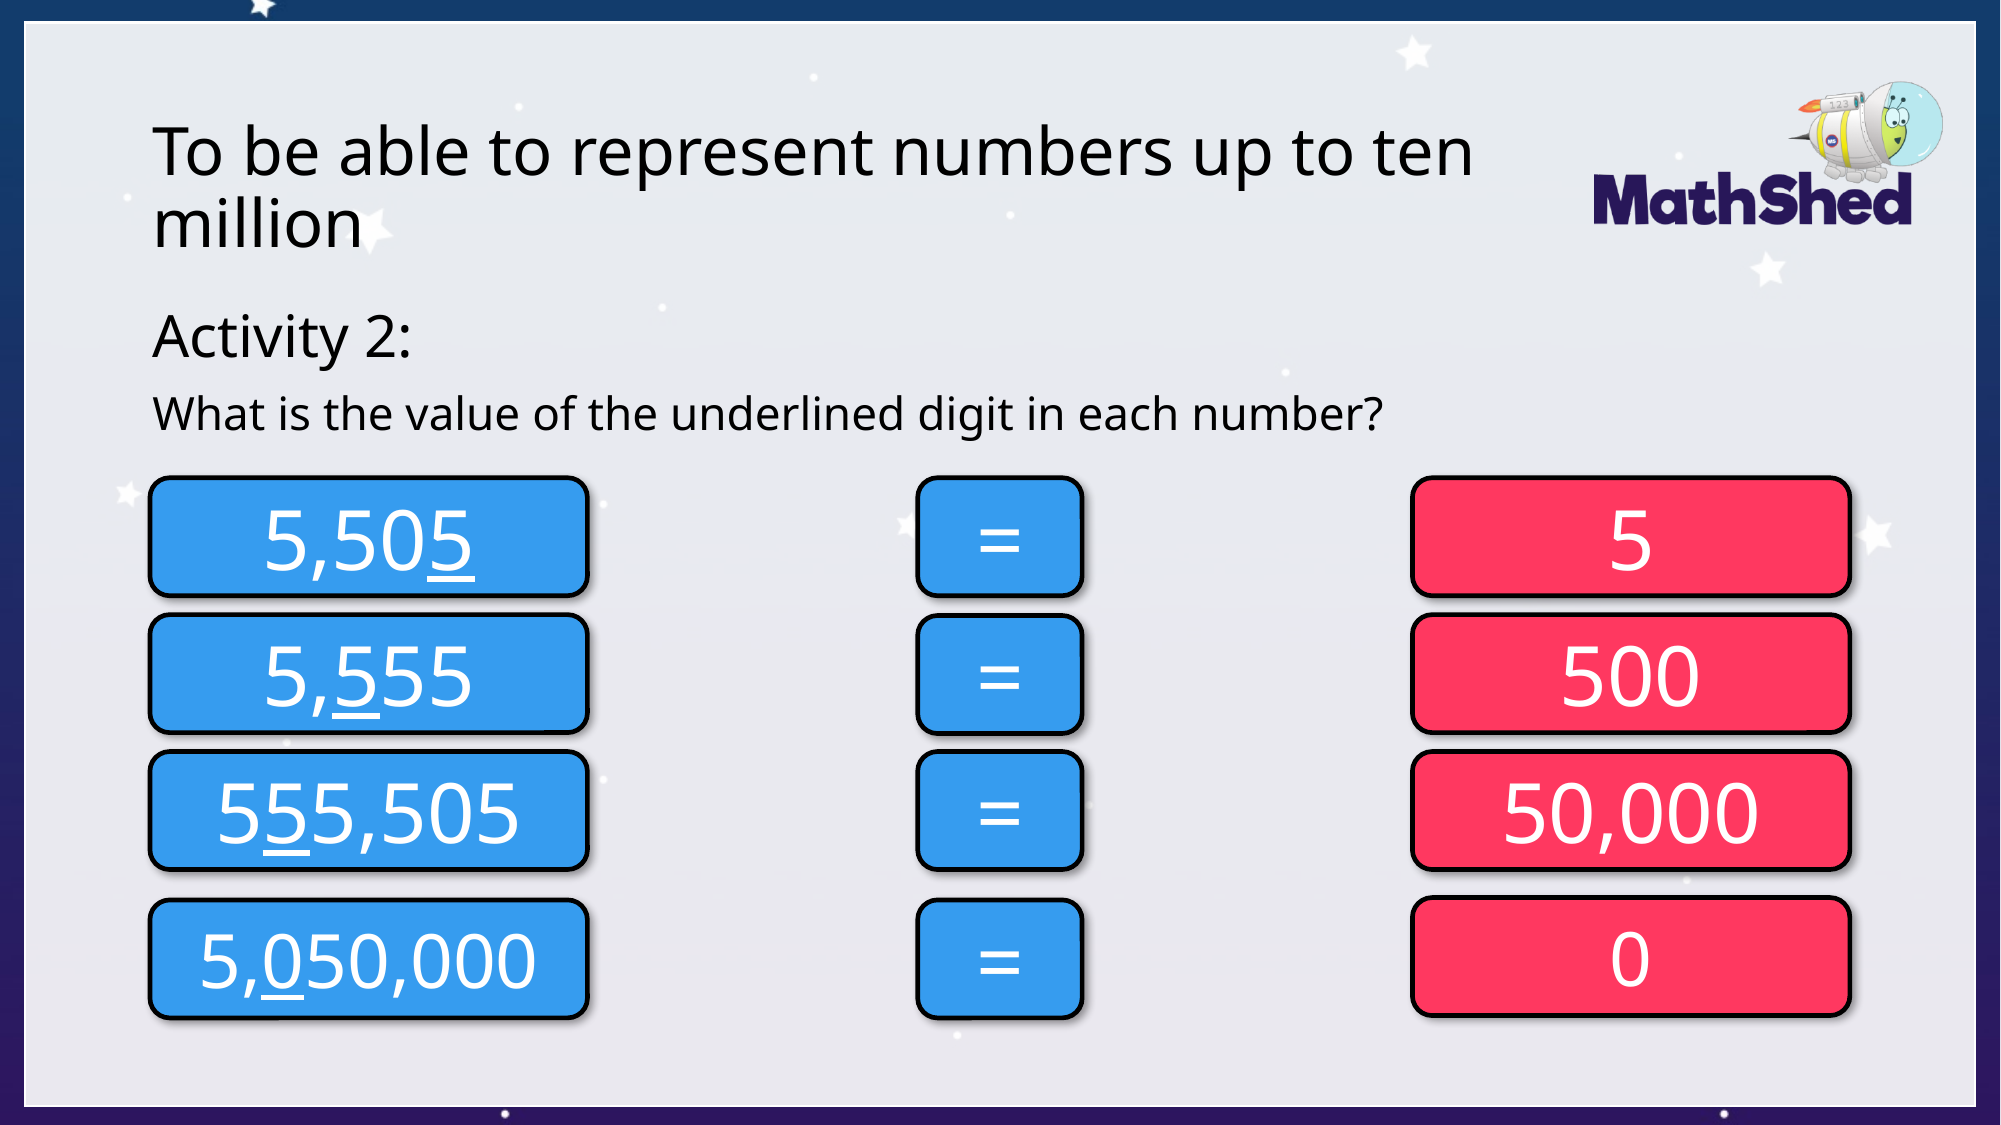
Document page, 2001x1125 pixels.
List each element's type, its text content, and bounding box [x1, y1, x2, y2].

text_box 5,555 [148, 613, 589, 734]
text_box = [916, 476, 1084, 597]
text_box 5,050,000 [148, 898, 589, 1019]
text_box 5,505 [148, 476, 589, 597]
text_box 555,505 [148, 750, 589, 871]
title To be able to represent numbers up to ten million [137, 81, 1578, 299]
text_box 0 [1411, 896, 1851, 1017]
list Activity 2: What is the value of the underlined digit in each number? [137, 299, 1863, 1014]
text_box = [916, 898, 1084, 1019]
picture [0, 0, 2001, 1125]
text_box 500 [1411, 613, 1851, 734]
text_box = [916, 614, 1084, 735]
text_box 5 [1411, 476, 1851, 597]
text_box = [916, 750, 1084, 871]
text_box 50,000 [1411, 750, 1851, 871]
